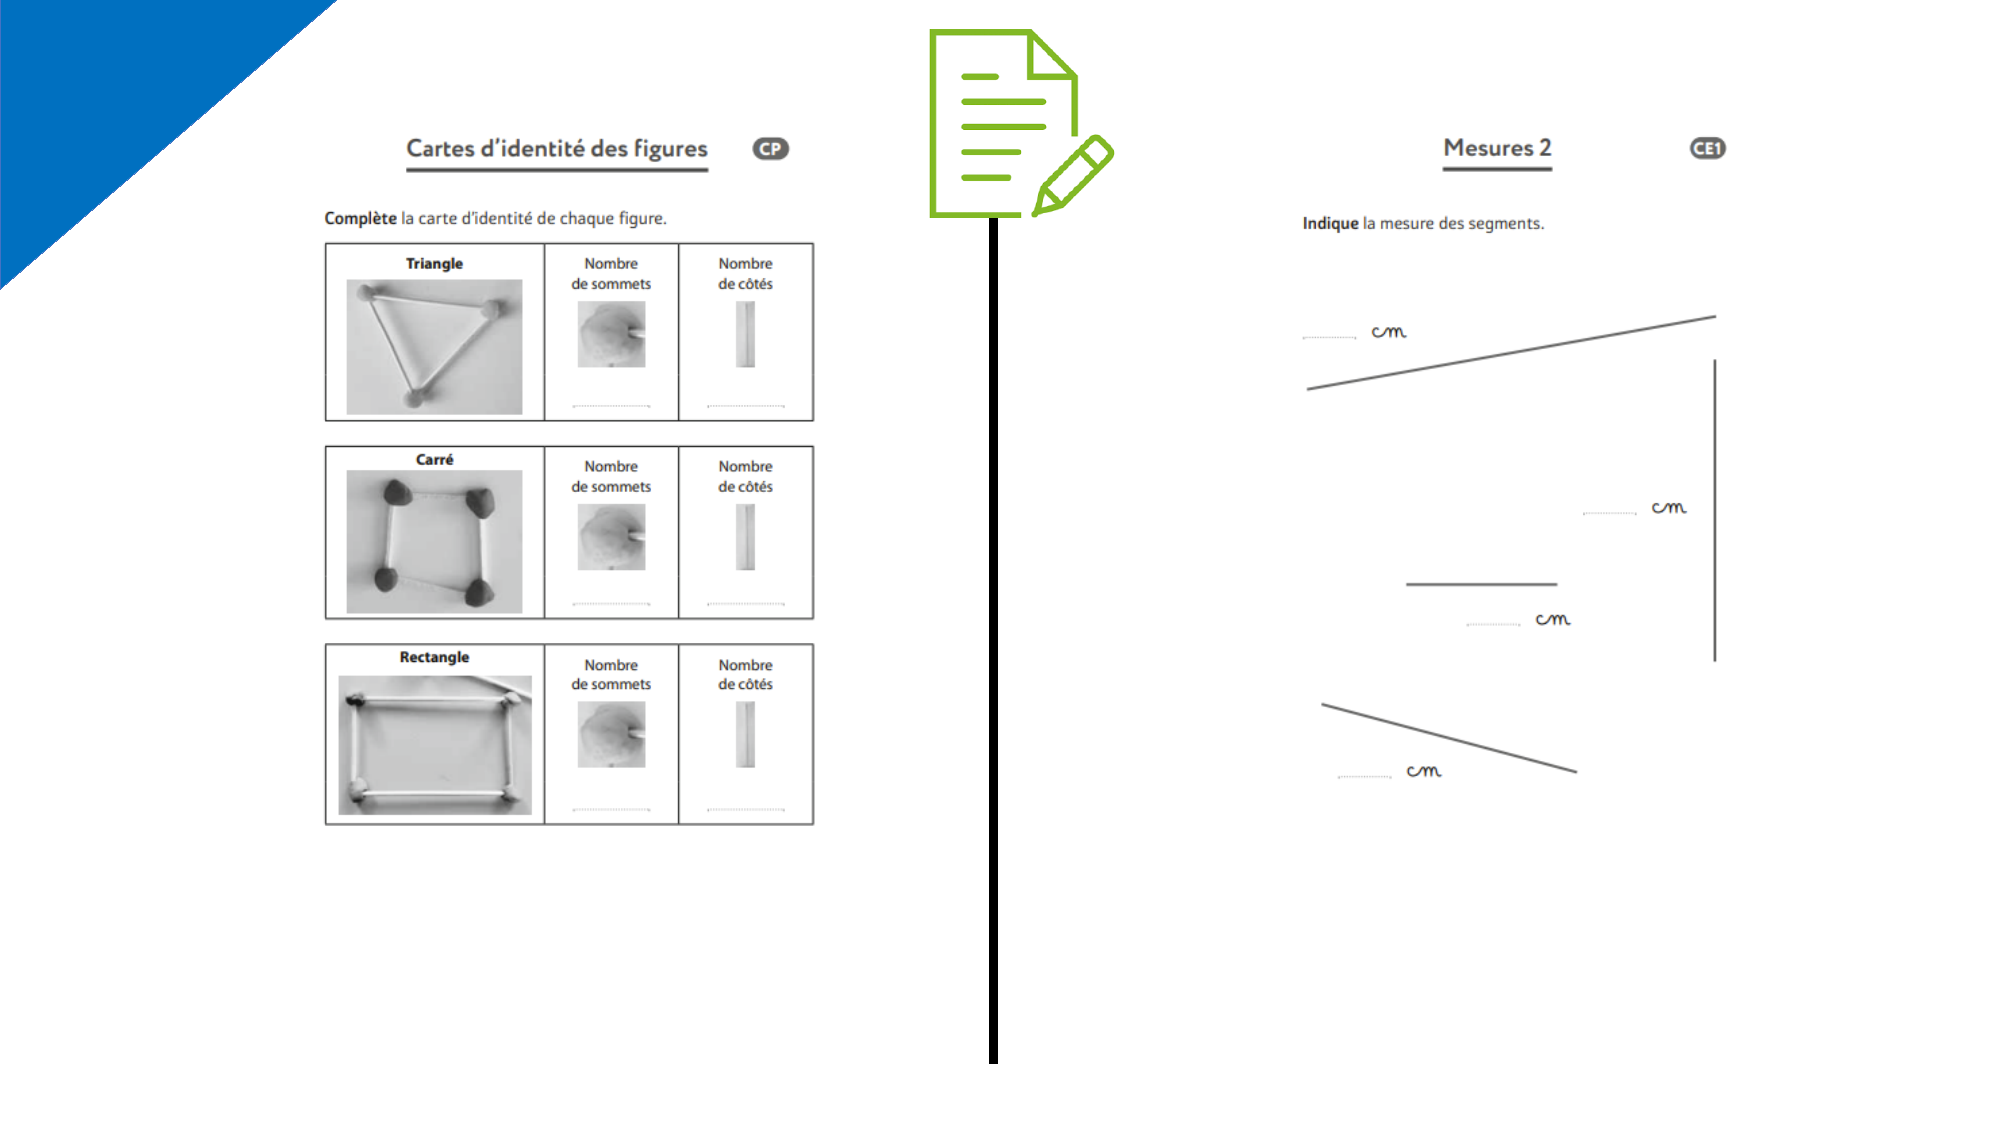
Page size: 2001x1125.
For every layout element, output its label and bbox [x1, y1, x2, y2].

picture [1267, 112, 1751, 804]
picture [305, 112, 820, 830]
text_box [0, 0, 337, 290]
picture [927, 29, 1116, 218]
